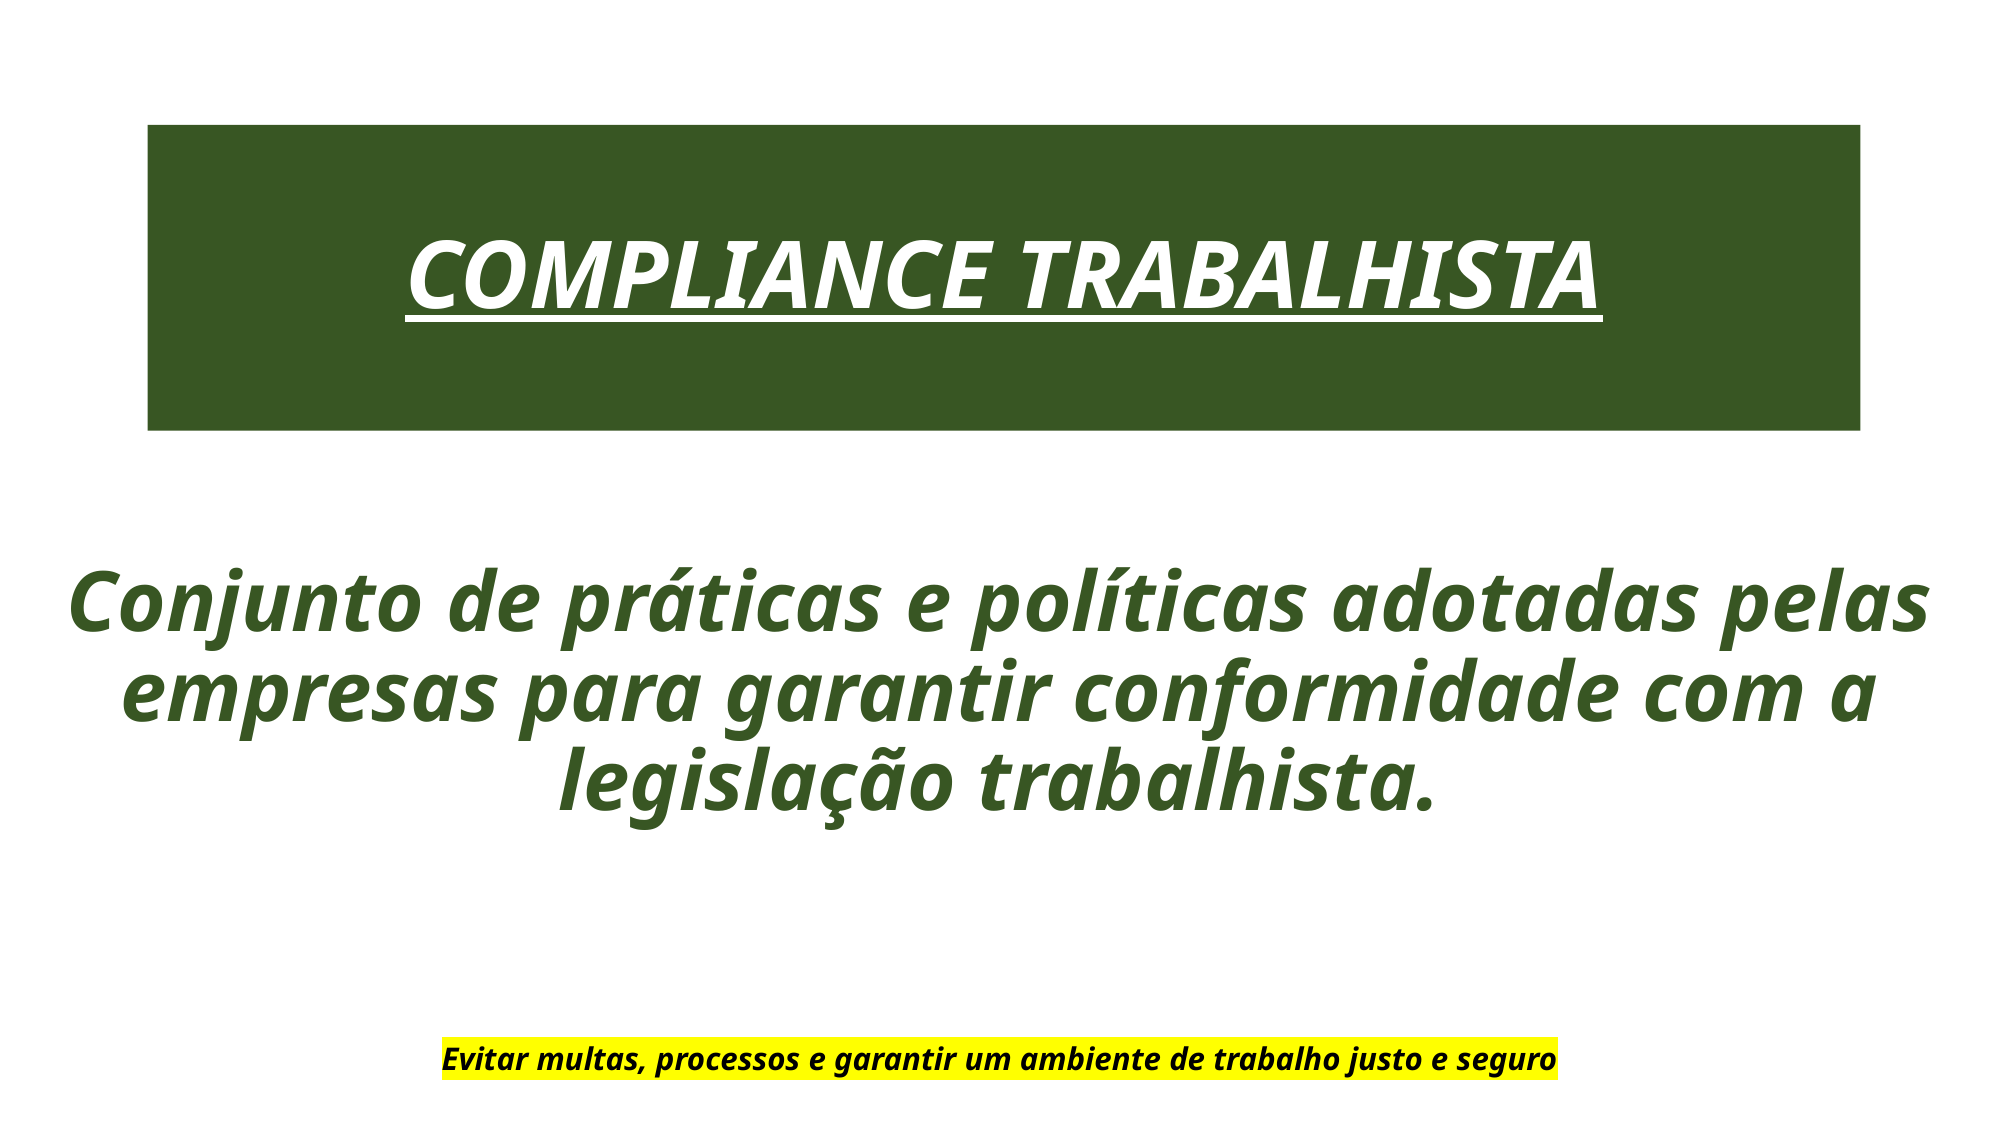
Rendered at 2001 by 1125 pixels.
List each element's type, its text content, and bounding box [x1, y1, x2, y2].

text_box COMPLIANCE TRABALHISTA [147, 124, 1861, 431]
text_box Conjunto de práticas e políticas adotadas pelas empresas para garantir conformidade com a legislação trabalhista. [0, 541, 2000, 847]
text_box Evitar multas, processos e garantir um ambiente de trabalho justo e seguro [0, 1031, 2000, 1085]
